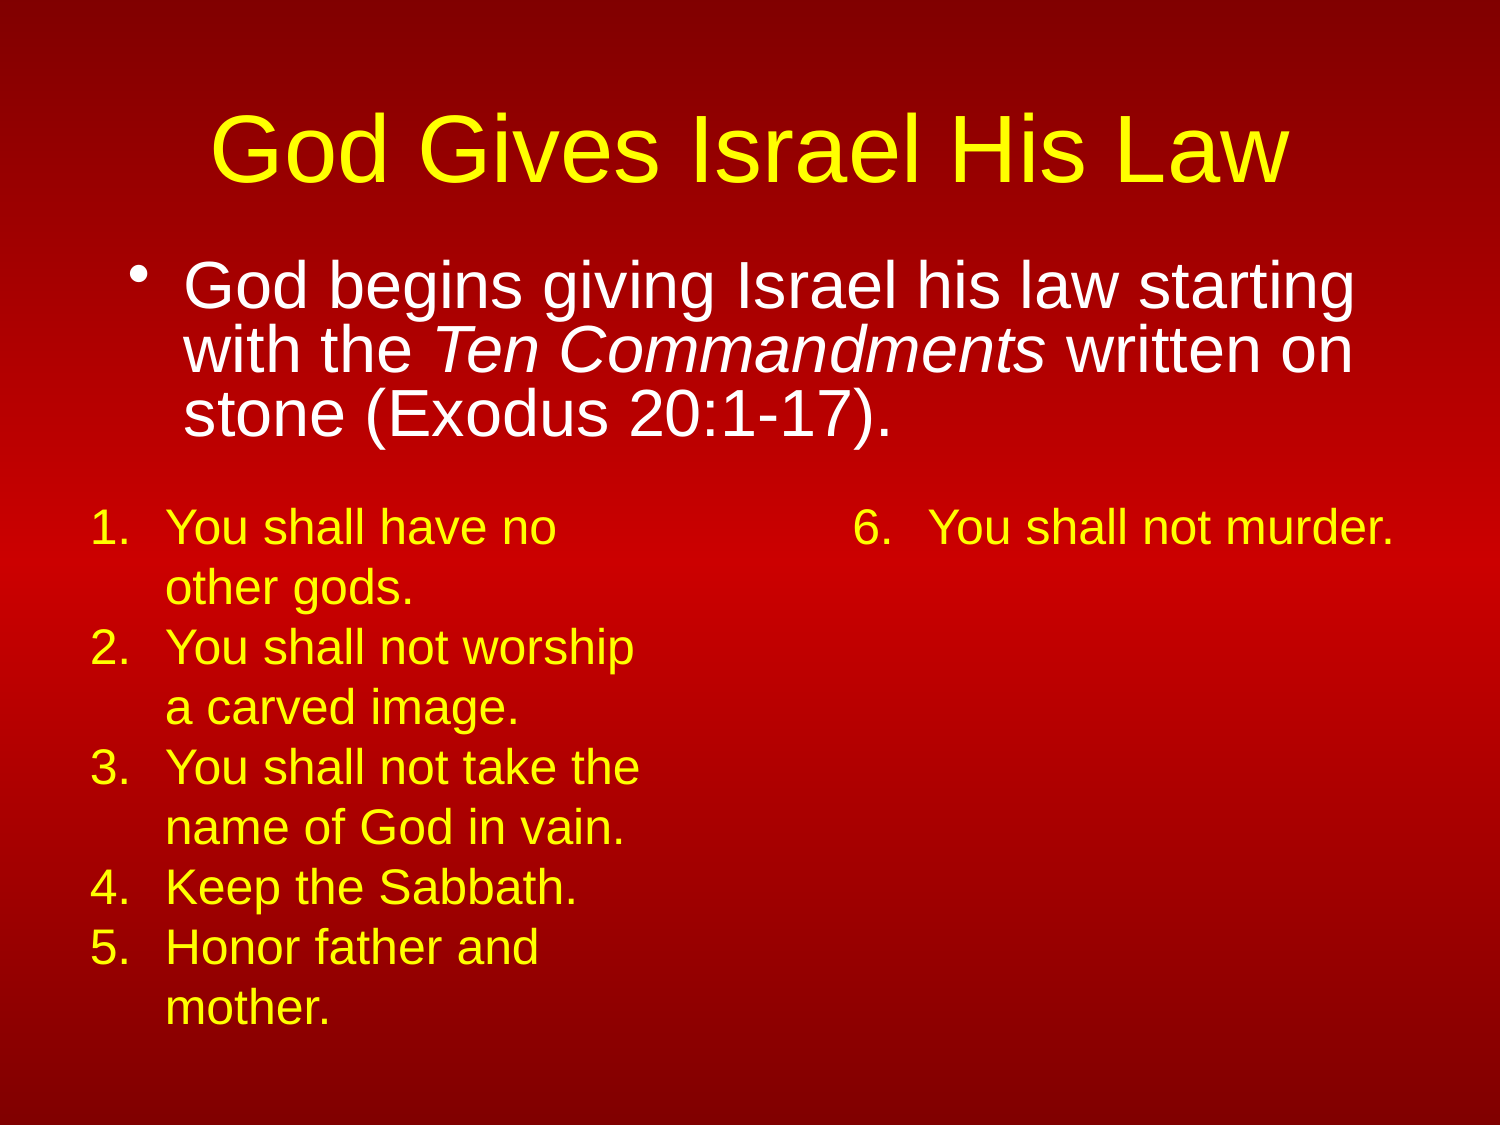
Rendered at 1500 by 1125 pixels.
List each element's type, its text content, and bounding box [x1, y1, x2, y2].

list God begins giving Israel his law starting with the Ten Commandments written on stone (Exodus 20:1-17). [112, 249, 1438, 463]
text_box You shall not murder. [837, 487, 1450, 623]
text_box You shall have no other gods. You shall not worship a carved image. You shall not take the name of God in vain. Keep the Sabbath. Honor father and mother. [74, 487, 688, 1043]
title God Gives Israel His Law [37, 50, 1463, 238]
